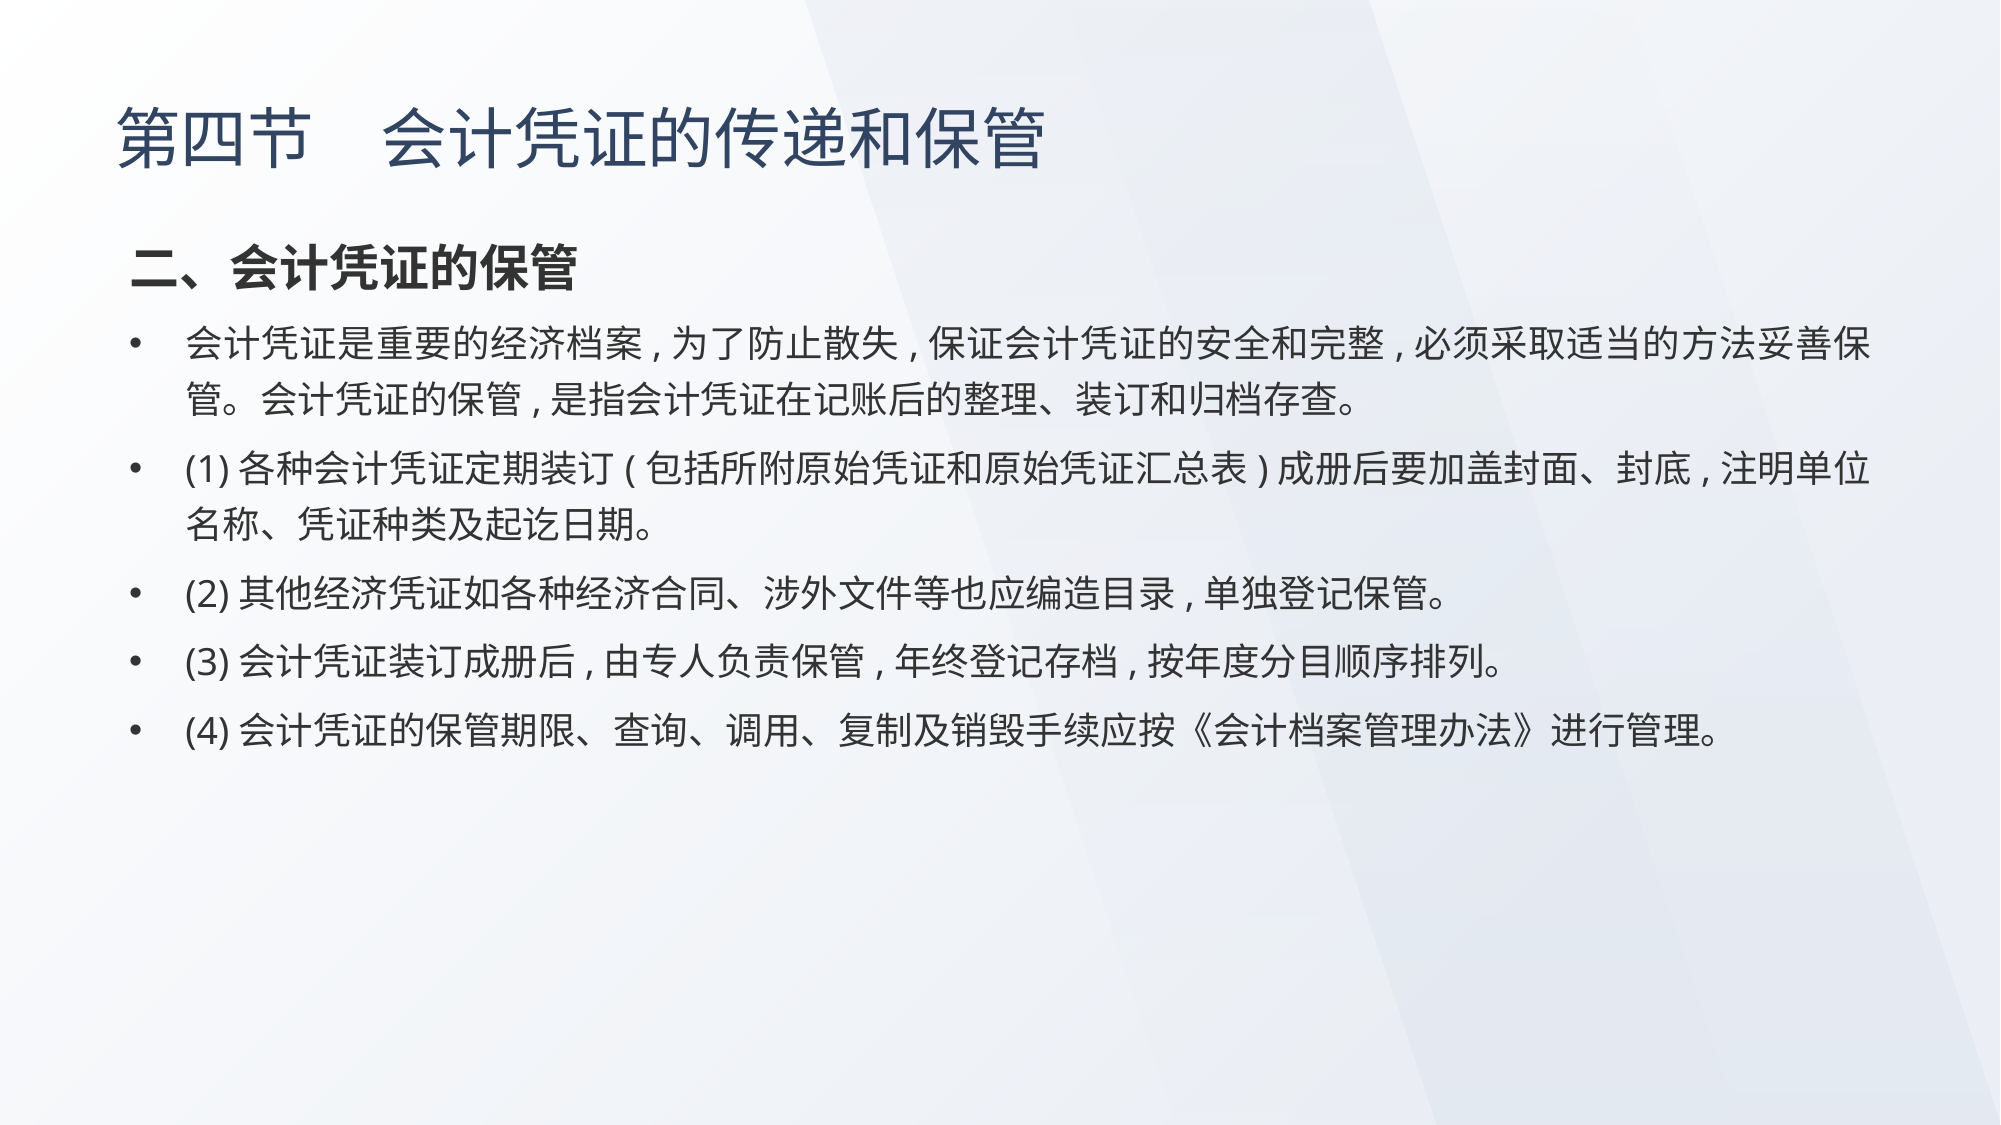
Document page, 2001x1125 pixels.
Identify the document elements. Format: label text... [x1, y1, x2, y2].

title 第四节 会计凭证的传递和保管 [114, 59, 1886, 178]
text_box 二、会计凭证的保管 会计凭证是重要的经济档案,为了防止散失,保证会计凭证的安全和完整,必须采取适当的方法妥善保管。会计凭证的保管,是指会计凭证在记账后的整理、装订和归档存查。 (1)各种会计凭证定期装订(包括所附原始凭证和原始凭证汇总表)成册后要加盖封面、封底,注明单位名称、凭证种类及起讫日期。 (2)其他经济凭证如各种经济合同、涉外文件等也应编造目录,单独登记保管。 (3)会计凭证装订成册后,由专人负责保管,年终登记存档,按年度分目顺序排列。 (4)会计凭证的保管期限、查询、调用、复制及销毁手续应按《会计档案管理办法》进行管理。 [114, 213, 1886, 1013]
